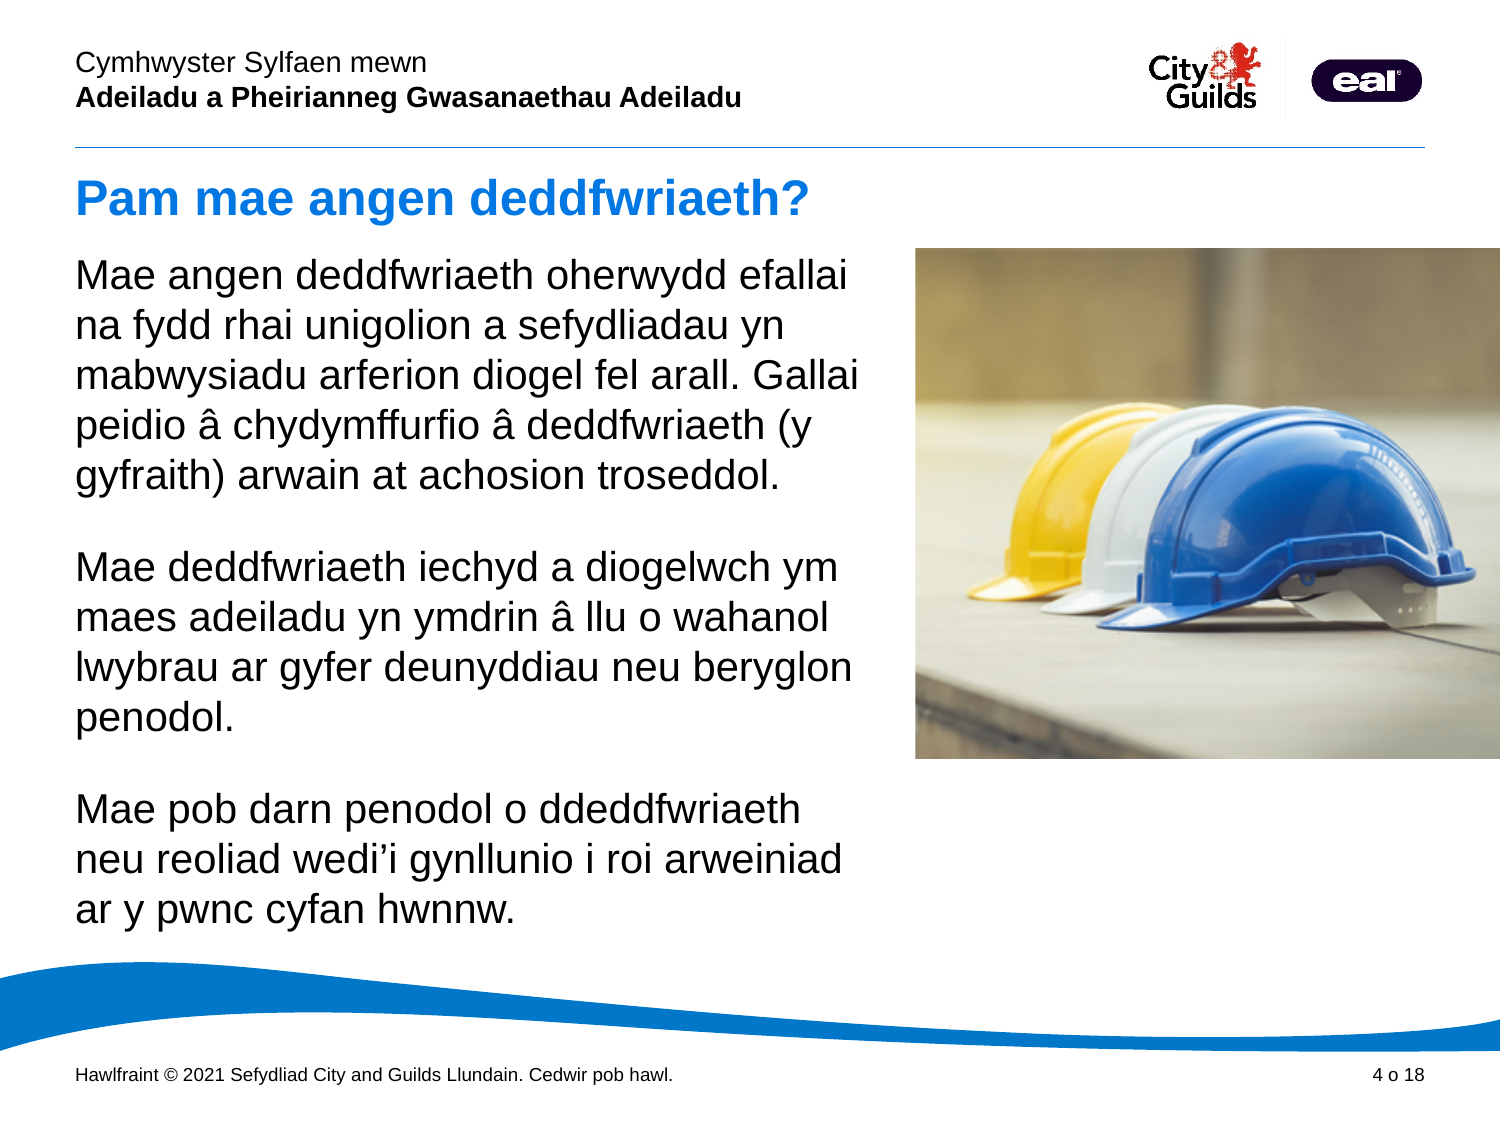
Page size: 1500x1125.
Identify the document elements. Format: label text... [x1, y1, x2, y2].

picture [1149, 38, 1422, 121]
title Pam mae angen deddfwriaeth? [74, 165, 1424, 229]
picture [915, 247, 1500, 760]
list Mae angen deddfwriaeth oherwydd efallai na fydd rhai unigolion a sefydliadau yn mabwysiadu arferion diogel fel arall. Gallai peidio â chydymffurfio â deddfwriaeth (y gyfraith) arwain at achosion troseddol. Mae deddfwriaeth iechyd a diogelwch ym maes adeiladu yn ymdrin â llu o wahanol lwybrau ar gyfer deunyddiau neu beryglon penodol. Mae pob darn penodol o ddeddfwriaeth neu reoliad wedi’i gynllunio i roi arweiniad ar y pwnc cyfan hwnnw. [74, 247, 869, 946]
